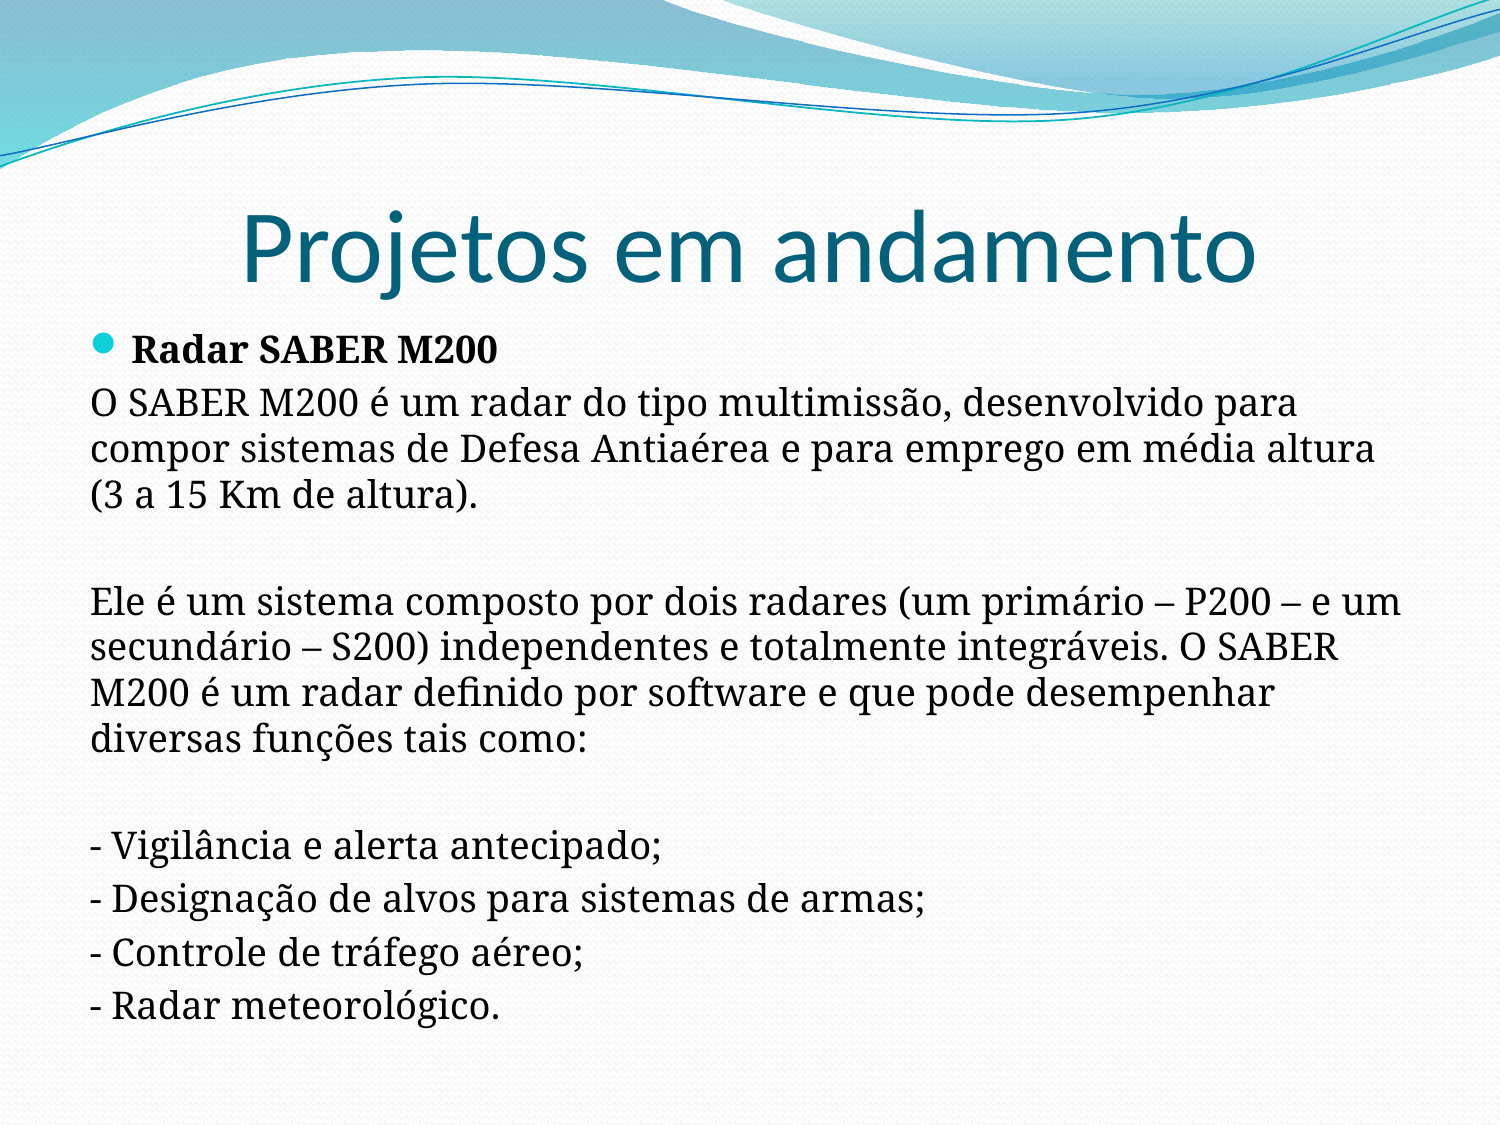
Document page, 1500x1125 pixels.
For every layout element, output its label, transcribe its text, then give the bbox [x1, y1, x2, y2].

title Projetos em andamento [75, 115, 1425, 303]
list Radar SABER M200 O SABER M200 é um radar do tipo multimissão, desenvolvido para compor sistemas de Defesa Antiaérea e para emprego em média altura (3 a 15 Km de altura). Ele é um sistema composto por dois radares (um primário – P200 – e um secundário – S200) independentes e totalmente integráveis. O SABER M200 é um radar definido por software e que pode desempenhar diversas funções tais como: - Vigilância e alerta antecipado; - Designação de alvos para sistemas de armas; - Controle de tráfego aéreo; - Radar meteorológico. [75, 317, 1425, 1038]
